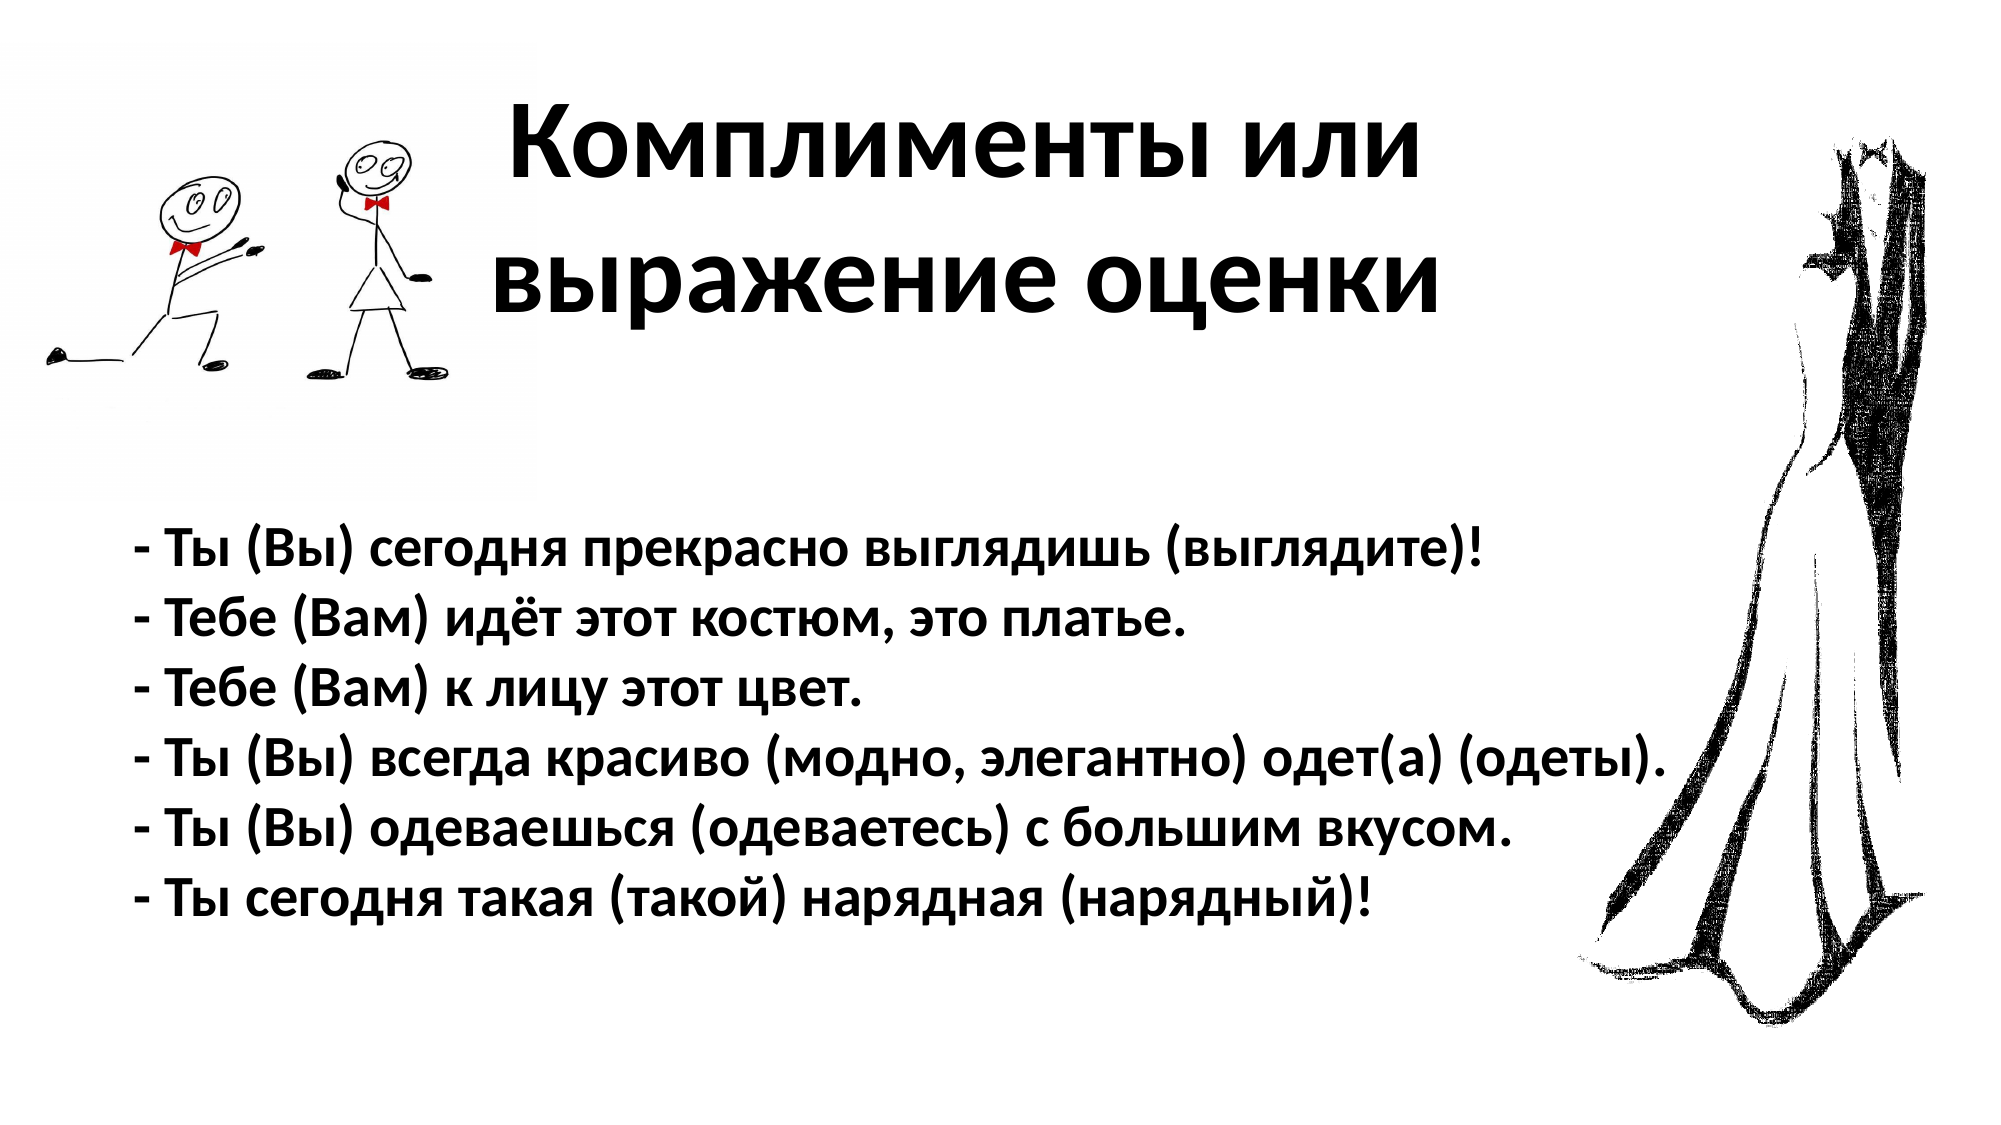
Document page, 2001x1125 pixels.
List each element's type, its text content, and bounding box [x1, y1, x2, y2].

text_box Комплименты или выражение оценки [537, 57, 1463, 343]
picture [0, 42, 537, 501]
text_box - Ты (Вы) сегодня прекрасно выглядишь (выглядите)! - Тебе (Вам) идёт этот костюм, это платье. - Тебе (Вам) к лицу этот цвет. - Ты (Вы) всегда красиво (модно, элегантно) одет(а) (одеты). - Ты (Вы) одеваешься (одеваетесь) с большим вкусом. - Ты сегодня такая (такой) нарядная (нарядный)! [118, 500, 1463, 936]
picture [1463, 0, 2000, 1125]
